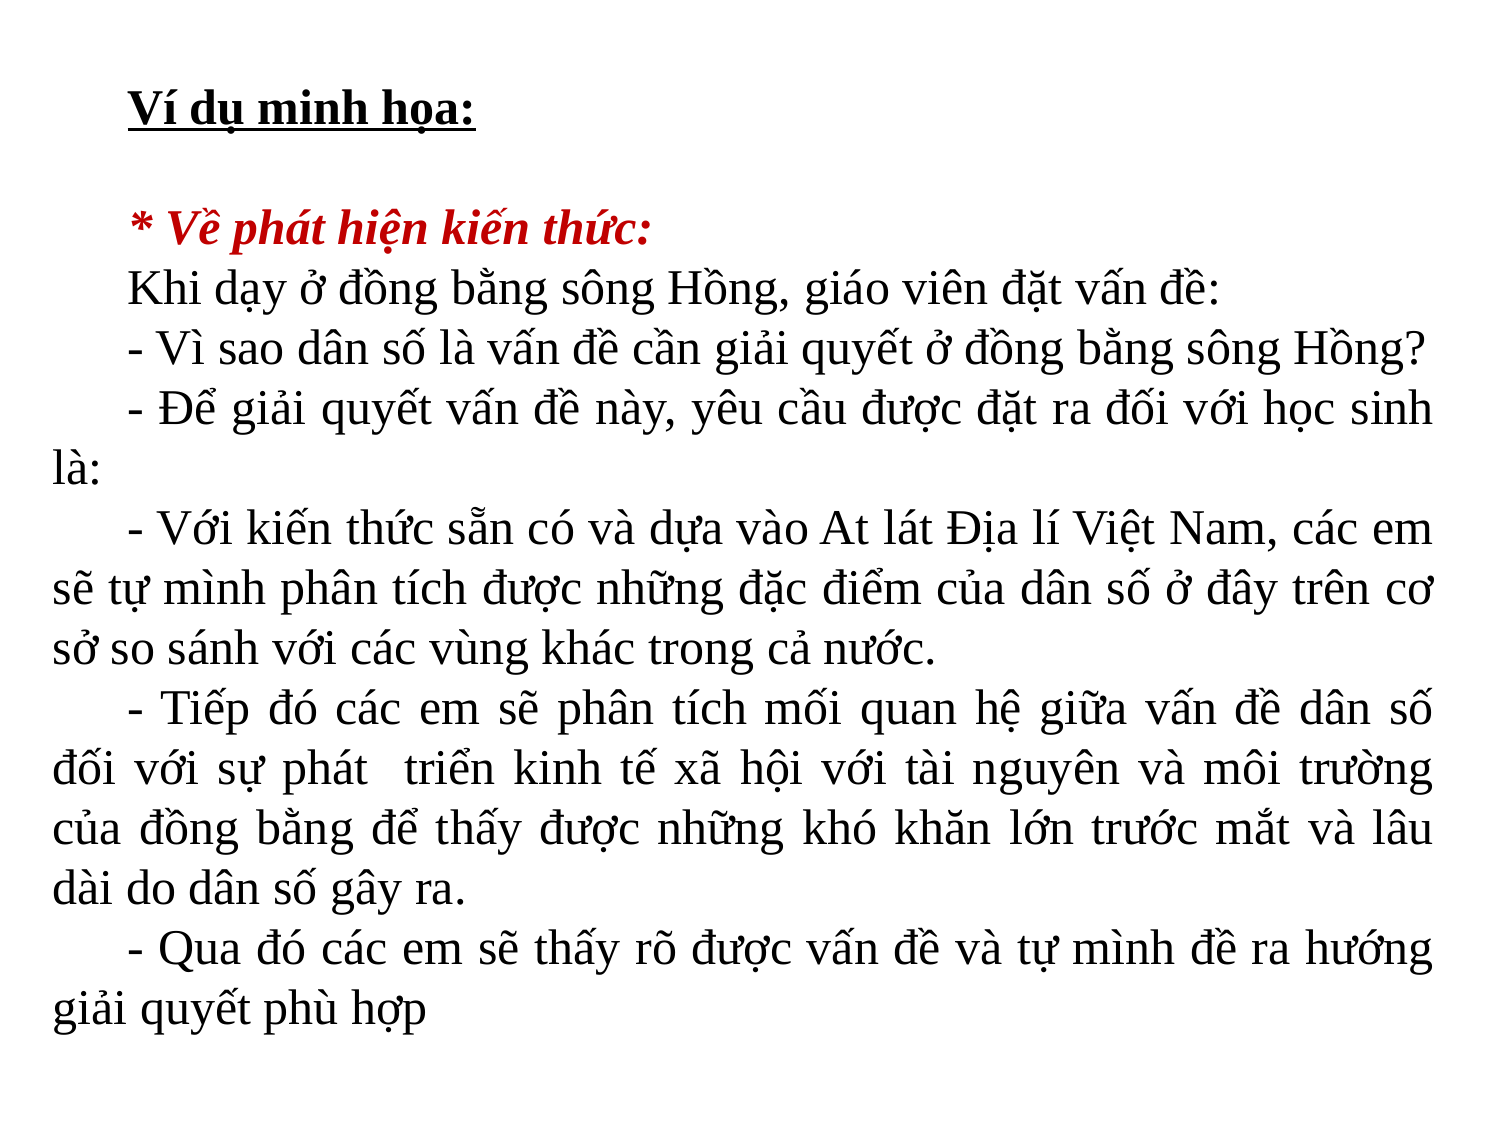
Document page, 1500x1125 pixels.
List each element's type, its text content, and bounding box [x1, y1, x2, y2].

text_box Ví dụ minh họa: * Về phát hiện kiến thức: Khi dạy ở đồng bằng sông Hồng, giáo viên đặt vấn đề: - Vì sao dân số là vấn đề cần giải quyết ở đồng bằng sông Hồng? - Để giải quyết vấn đề này, yêu cầu được đặt ra đối với học sinh là: - Với kiến thức sẵn có và dựa vào At lát Địa lí Việt Nam, các em sẽ tự mình phân tích được những đặc điểm của dân số ở đây trên cơ sở so sánh với các vùng khác trong cả nước. - Tiếp đó các em sẽ phân tích mối quan hệ giữa vấn đề dân số đối với sự phát triển kinh tế xã hội với tài nguyên và môi trường của đồng bằng để thấy được những khó khăn lớn trước mắt và lâu dài do dân số gây ra. - Qua đó các em sẽ thấy rõ được vấn đề và tự mình đề ra hướng giải quyết phù hợp [37, 67, 1450, 1043]
